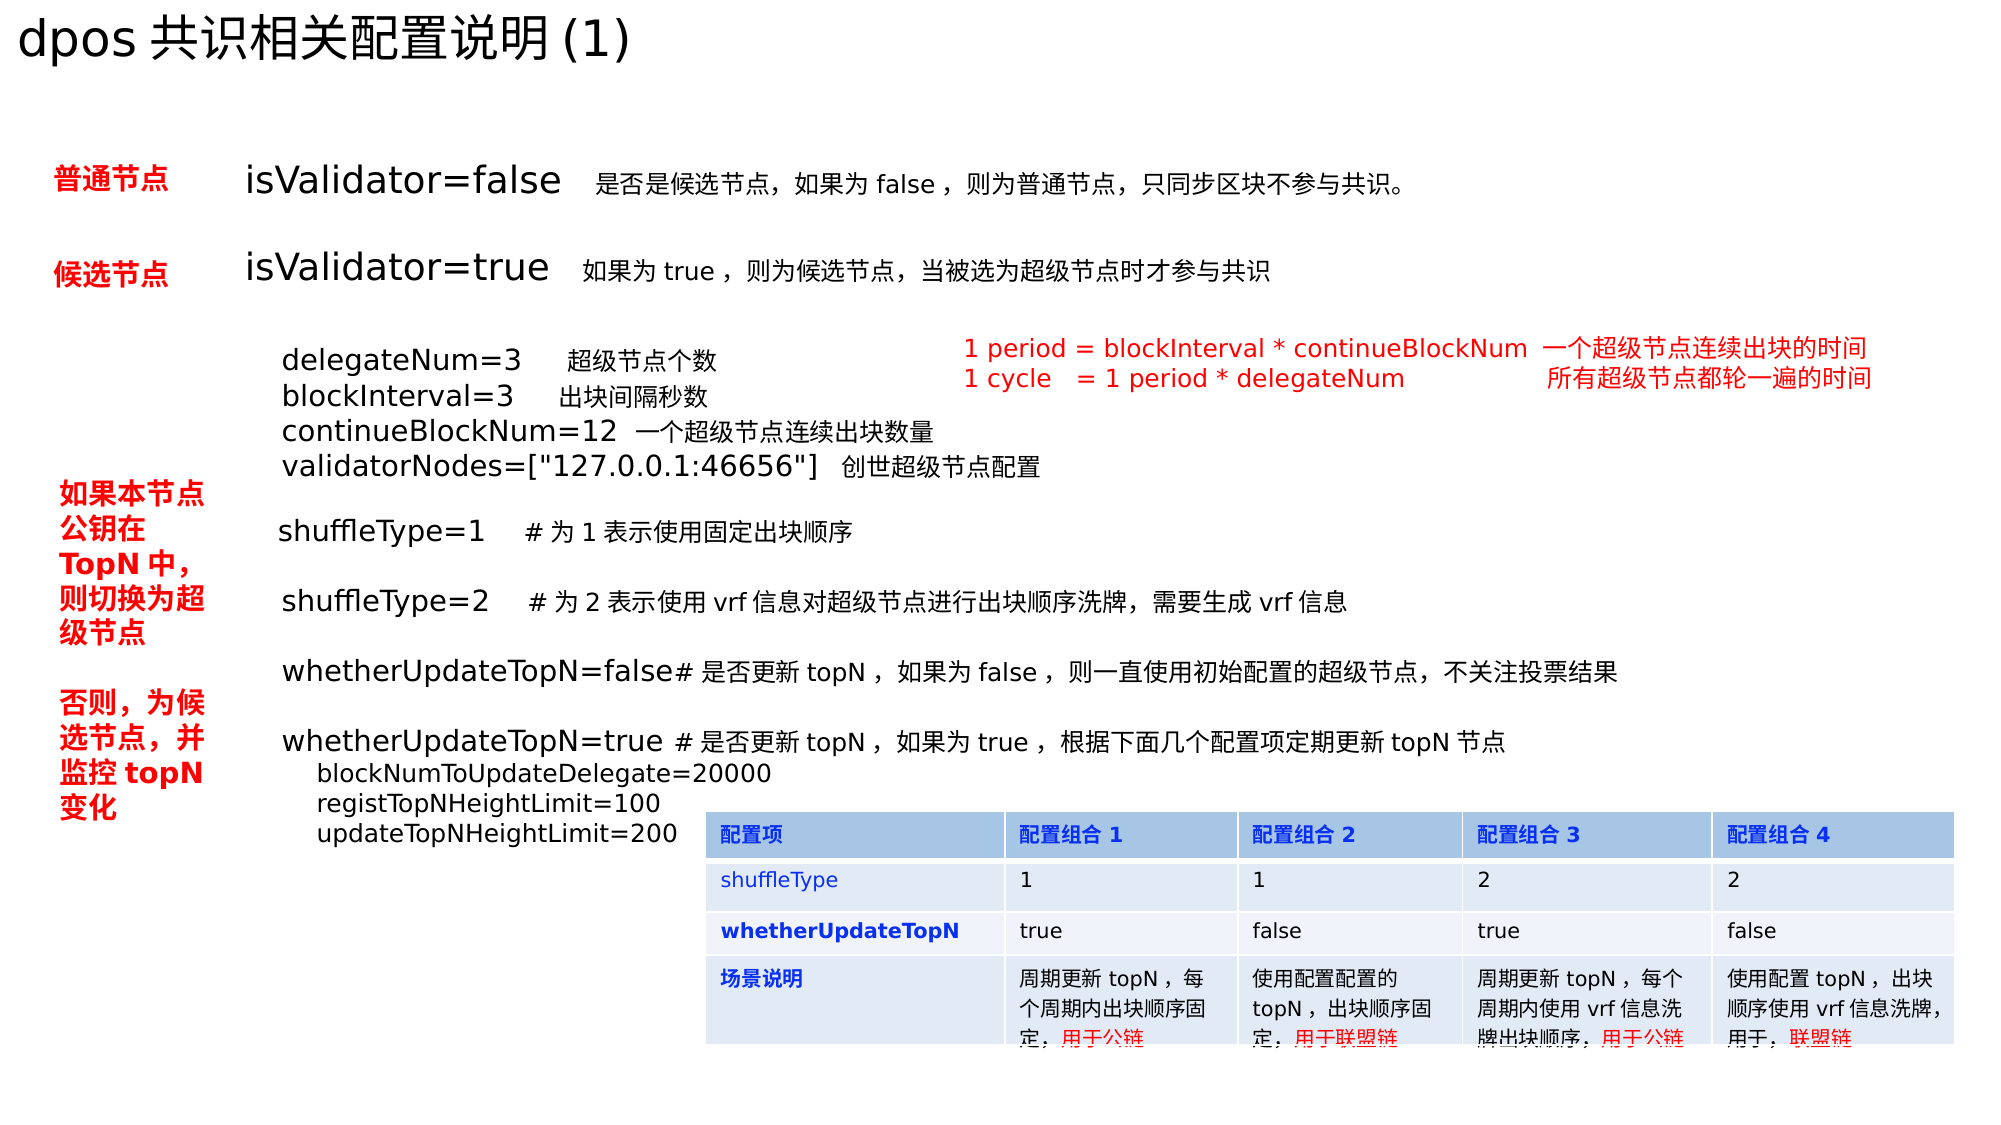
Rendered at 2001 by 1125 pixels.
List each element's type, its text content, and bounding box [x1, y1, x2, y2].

table_cell true [1463, 913, 1711, 954]
text_box 如果本节点公钥在TopN中，则切换为超级节点 否则，为候选节点，并监控topN变化 [44, 467, 230, 832]
table_cell false [1713, 913, 1954, 954]
text_box 普通节点 [38, 153, 186, 203]
table_cell 1 [1239, 864, 1462, 911]
table_cell whetherUpdateTopN [706, 913, 1004, 954]
table_cell false [1239, 913, 1462, 954]
table_cell 使用配置配置的topN，出块顺序固定，用于联盟链 [1239, 956, 1462, 1044]
table_cell 周期更新topN，每个周期内使用vrf信息洗牌出块顺序，用于公链 [1463, 956, 1711, 1044]
table_cell 2 [1463, 864, 1711, 911]
table_header 配置组合1 [1006, 812, 1237, 858]
table_cell 2 [1713, 864, 1954, 911]
text_box isValidator=true 如果为true，则为候选节点，当被选为超级节点时才参与共识 delegateNum=3 超级节点个数 blockInterval=3 出块间隔秒数 continueBlockNum=12 一个超级节点连续出块数量 validatorNodes=["127.0.0.1:46656"] 创世超级节点配置 shuffleType=1 #为1表示使用固定出块顺序 shuffleType=2 #为2表示使用vrf信息对超级节点进行出块顺序洗牌，需要生成vrf信息 whetherUpdateTopN=false#是否更新topN，如果为false，则一直使用初始配置的超级节点，不关注投票结果 whetherUpdateTopN=true #是否更新topN，如果为true，根据下面几个配置项定期更新topN节点 blockNumToUpdateDelegate=20000 registTopNHeightLimit=100 updateTopNHeightLimit=200 [229, 235, 1830, 885]
text_box 1 period = blockInterval * continueBlockNum 一个超级节点连续出块的时间 1 cycle = 1 period * delegateNum 所有超级节点都轮一遍的时间 [948, 325, 1888, 400]
table_cell 使用配置topN，出块顺序使用vrf信息洗牌，用于，联盟链 [1713, 956, 1954, 1044]
table_cell true [1006, 913, 1237, 954]
table_header 配置项 [706, 812, 1004, 858]
table_cell 1 [1006, 864, 1237, 911]
table_header 配置组合2 [1239, 812, 1462, 858]
table_cell 周期更新topN，每个周期内出块顺序固定，用于公链 [1006, 956, 1237, 1044]
table_header 配置组合3 [1463, 812, 1711, 858]
table_header 配置组合4 [1713, 812, 1954, 858]
table_cell 场景说明 [706, 956, 1004, 1044]
text_box dpos共识相关配置说明(1) [2, 0, 736, 74]
table_cell shuffleType [706, 864, 1004, 911]
text_box isValidator=false 是否是候选节点，如果为false，则为普通节点，只同步区块不参与共识。 [230, 148, 1567, 208]
text_box 候选节点 [38, 248, 186, 299]
